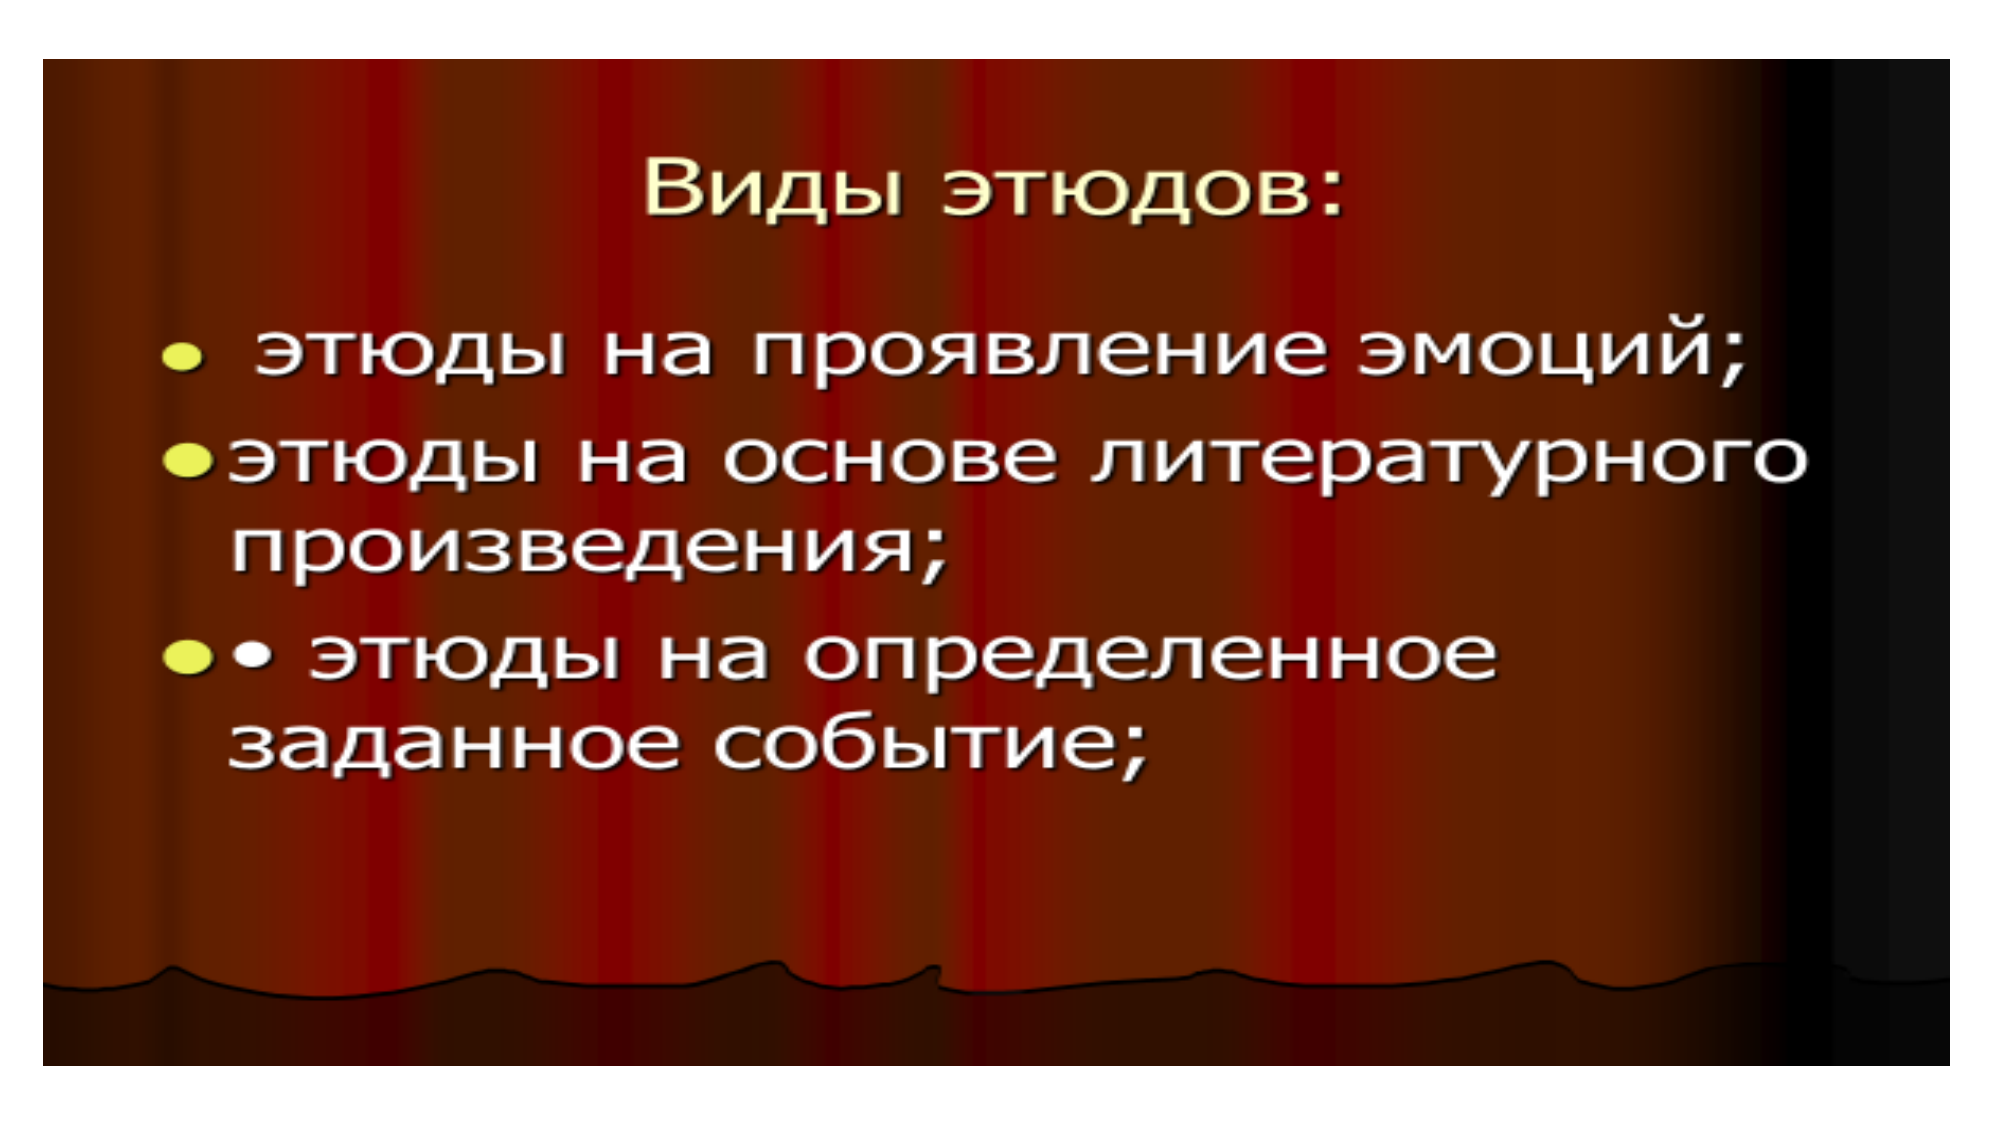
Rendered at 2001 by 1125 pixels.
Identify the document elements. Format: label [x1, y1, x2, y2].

list [43, 59, 1950, 1066]
